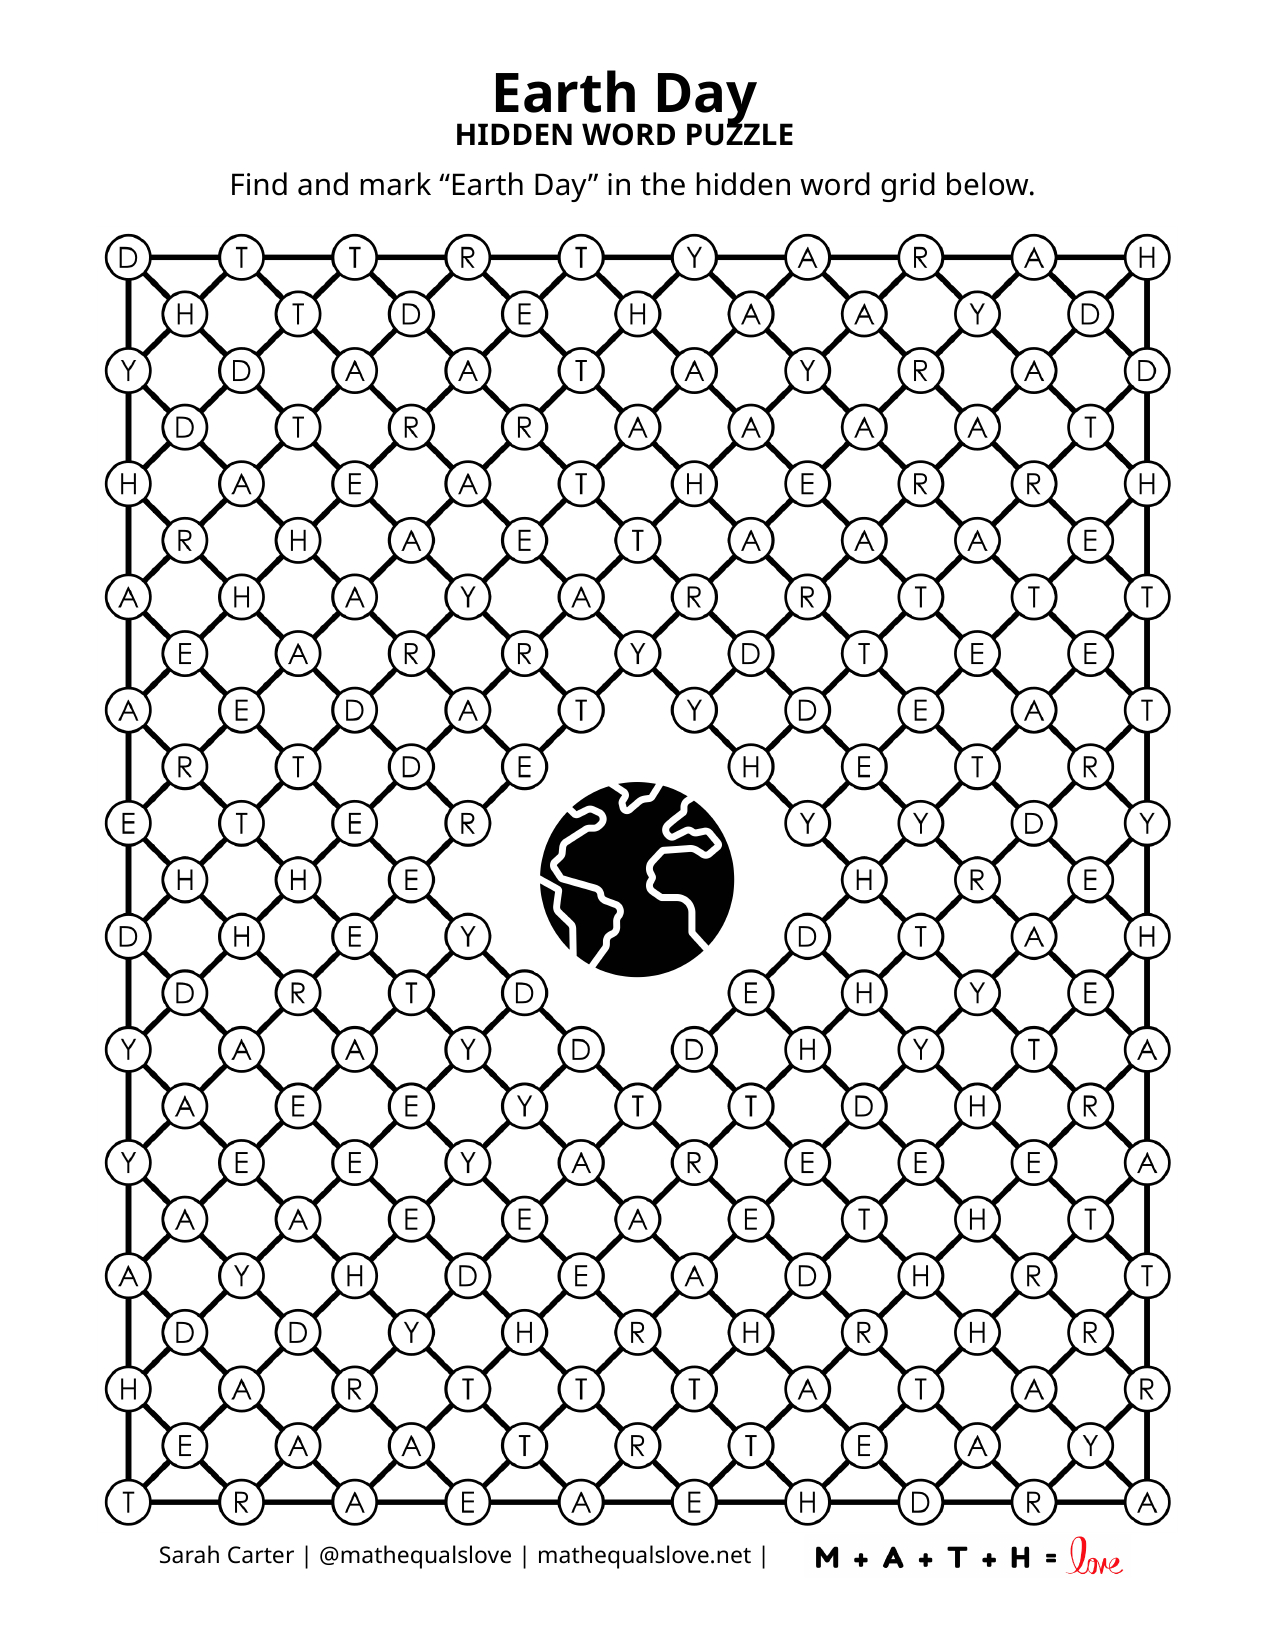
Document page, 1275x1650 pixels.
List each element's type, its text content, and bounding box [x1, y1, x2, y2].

text_box Earth Day [302, 57, 947, 124]
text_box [143, 1533, 1132, 1579]
picture [97, 226, 1178, 1533]
text_box Find and mark “Earth Day” in the hidden word grid below. [110, 158, 1165, 209]
text_box HIDDEN WORD PUZZLE [319, 108, 930, 159]
